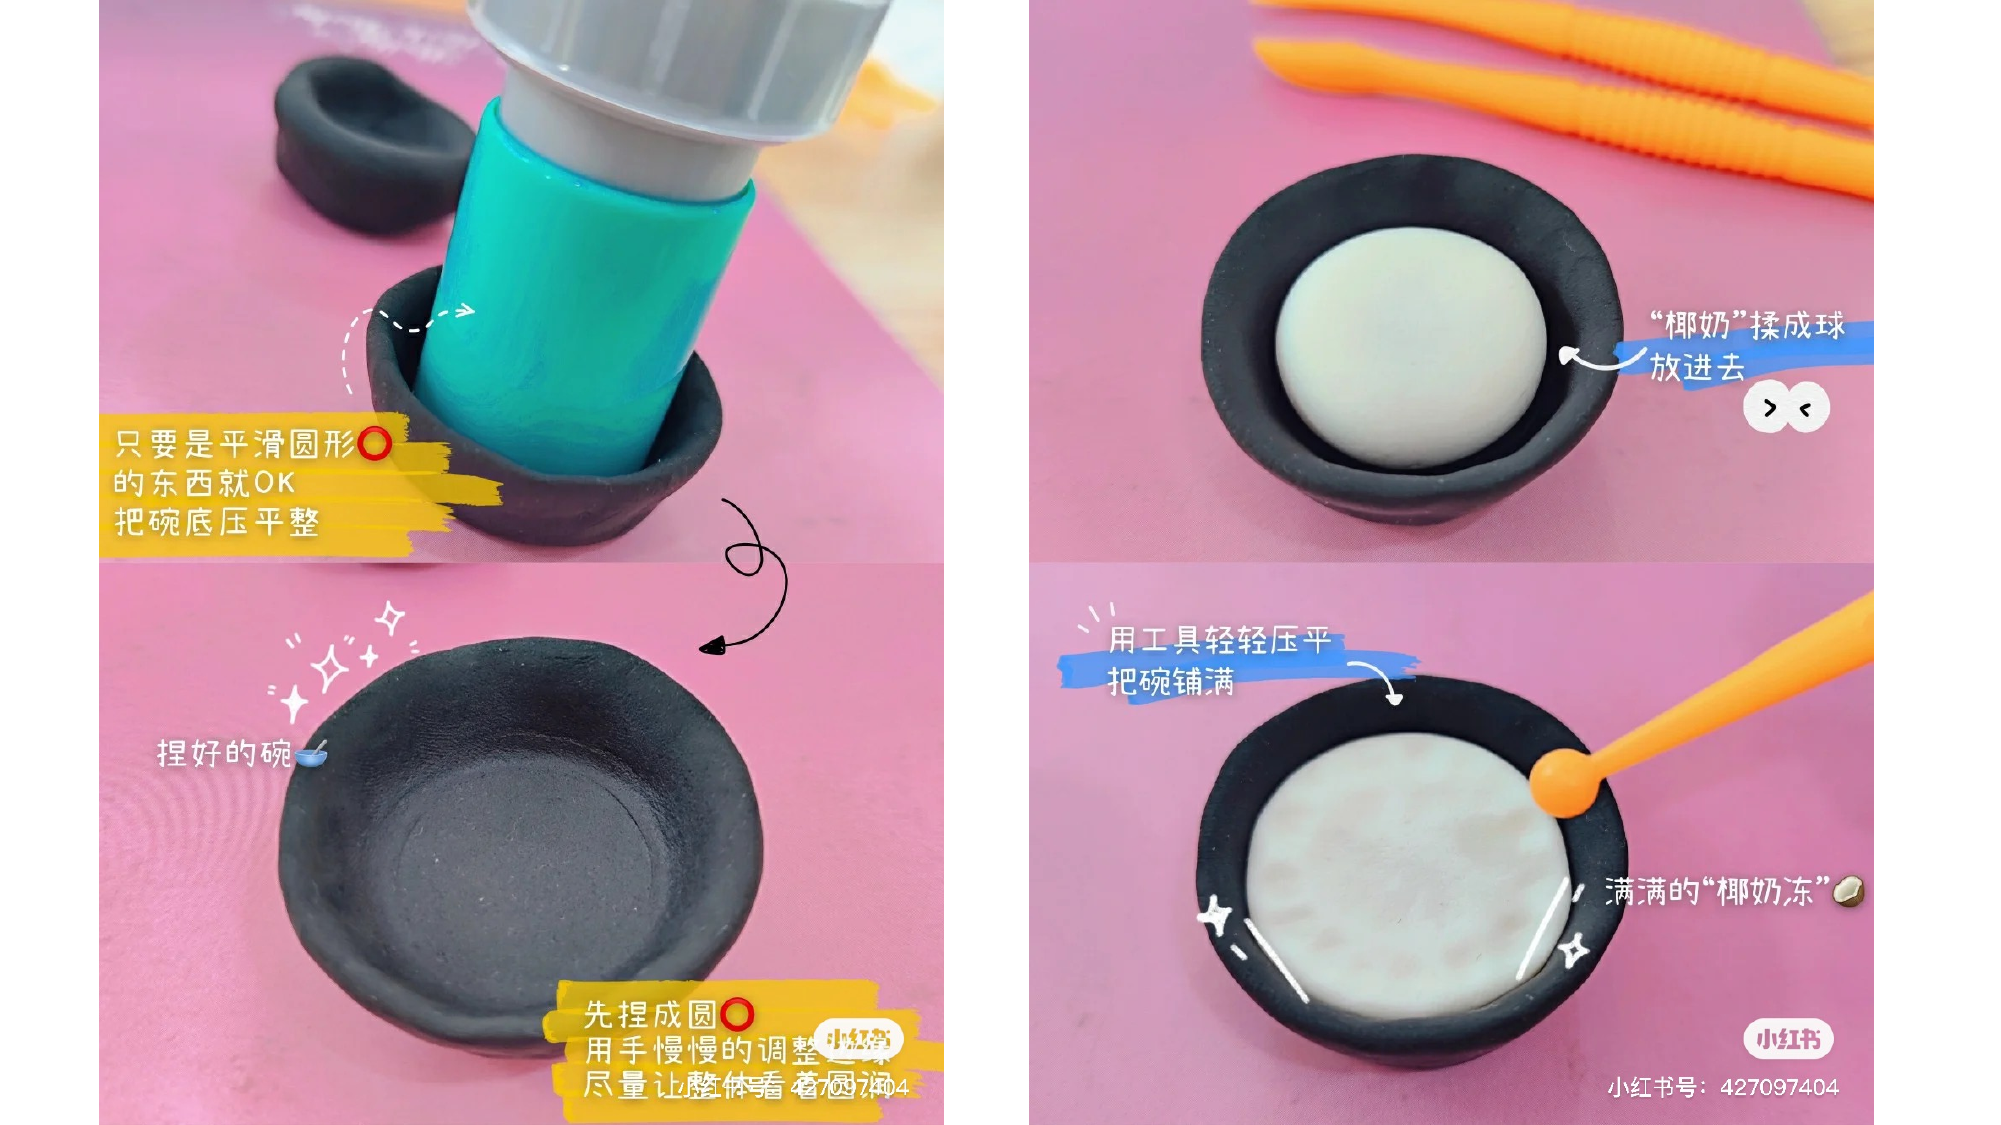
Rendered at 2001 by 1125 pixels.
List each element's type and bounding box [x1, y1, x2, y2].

list [99, 0, 944, 1125]
picture [1029, 0, 1874, 1125]
